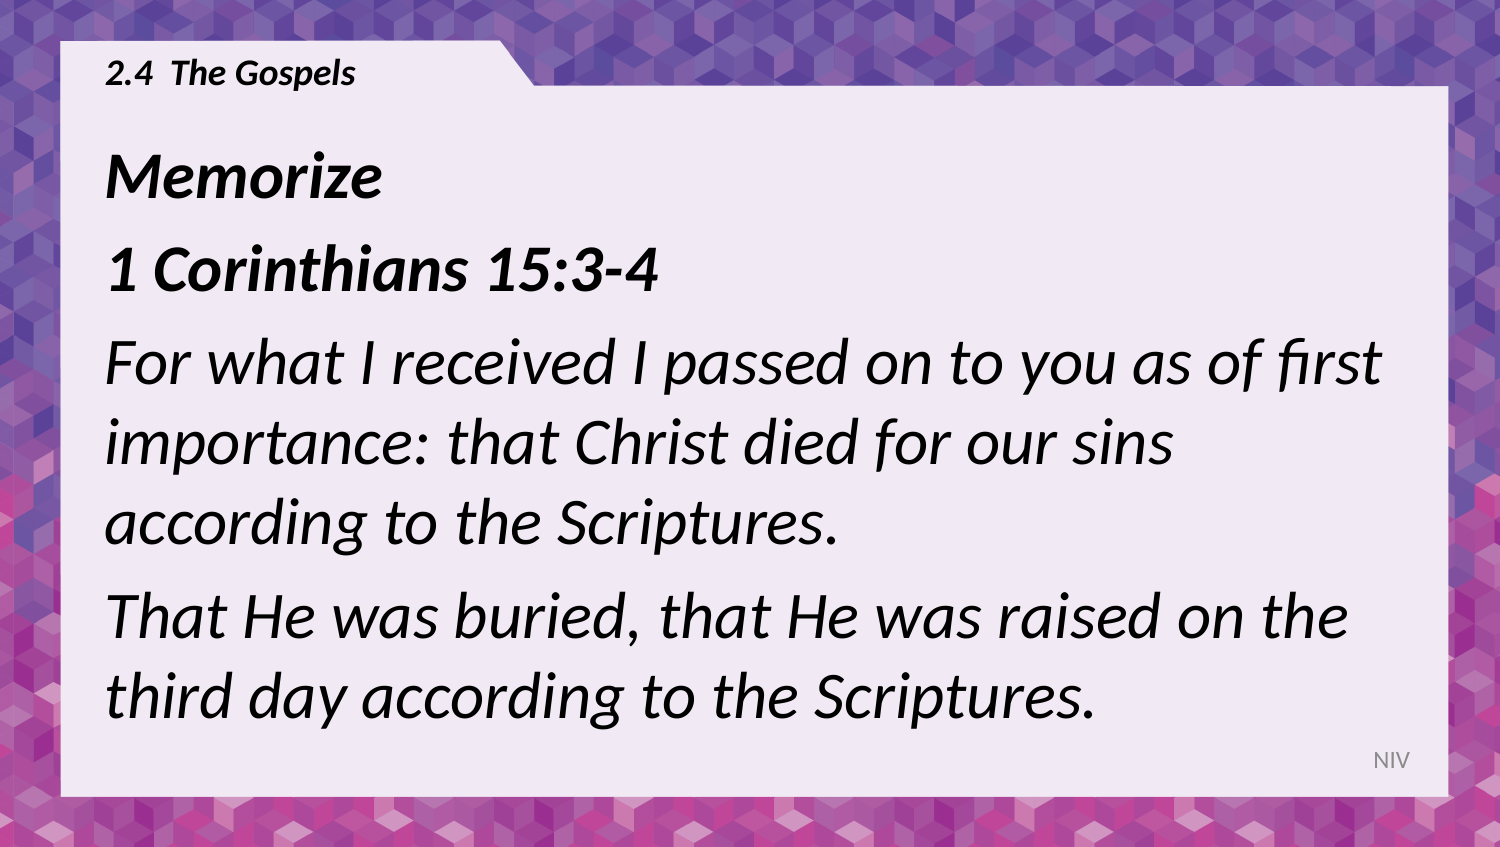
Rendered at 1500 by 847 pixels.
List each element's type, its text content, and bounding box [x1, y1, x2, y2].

picture [0, 0, 1500, 847]
footer NIV [950, 736, 1425, 782]
title 2.4 The Gospels [89, 33, 1420, 108]
list Memorize 1 Corinthians 15:3-4 For what I received I passed on to you as of first importance: that Christ died for our sins according to the Scriptures. That He was buried, that He was raised on the third day according to the Scriptures. [89, 141, 1403, 722]
